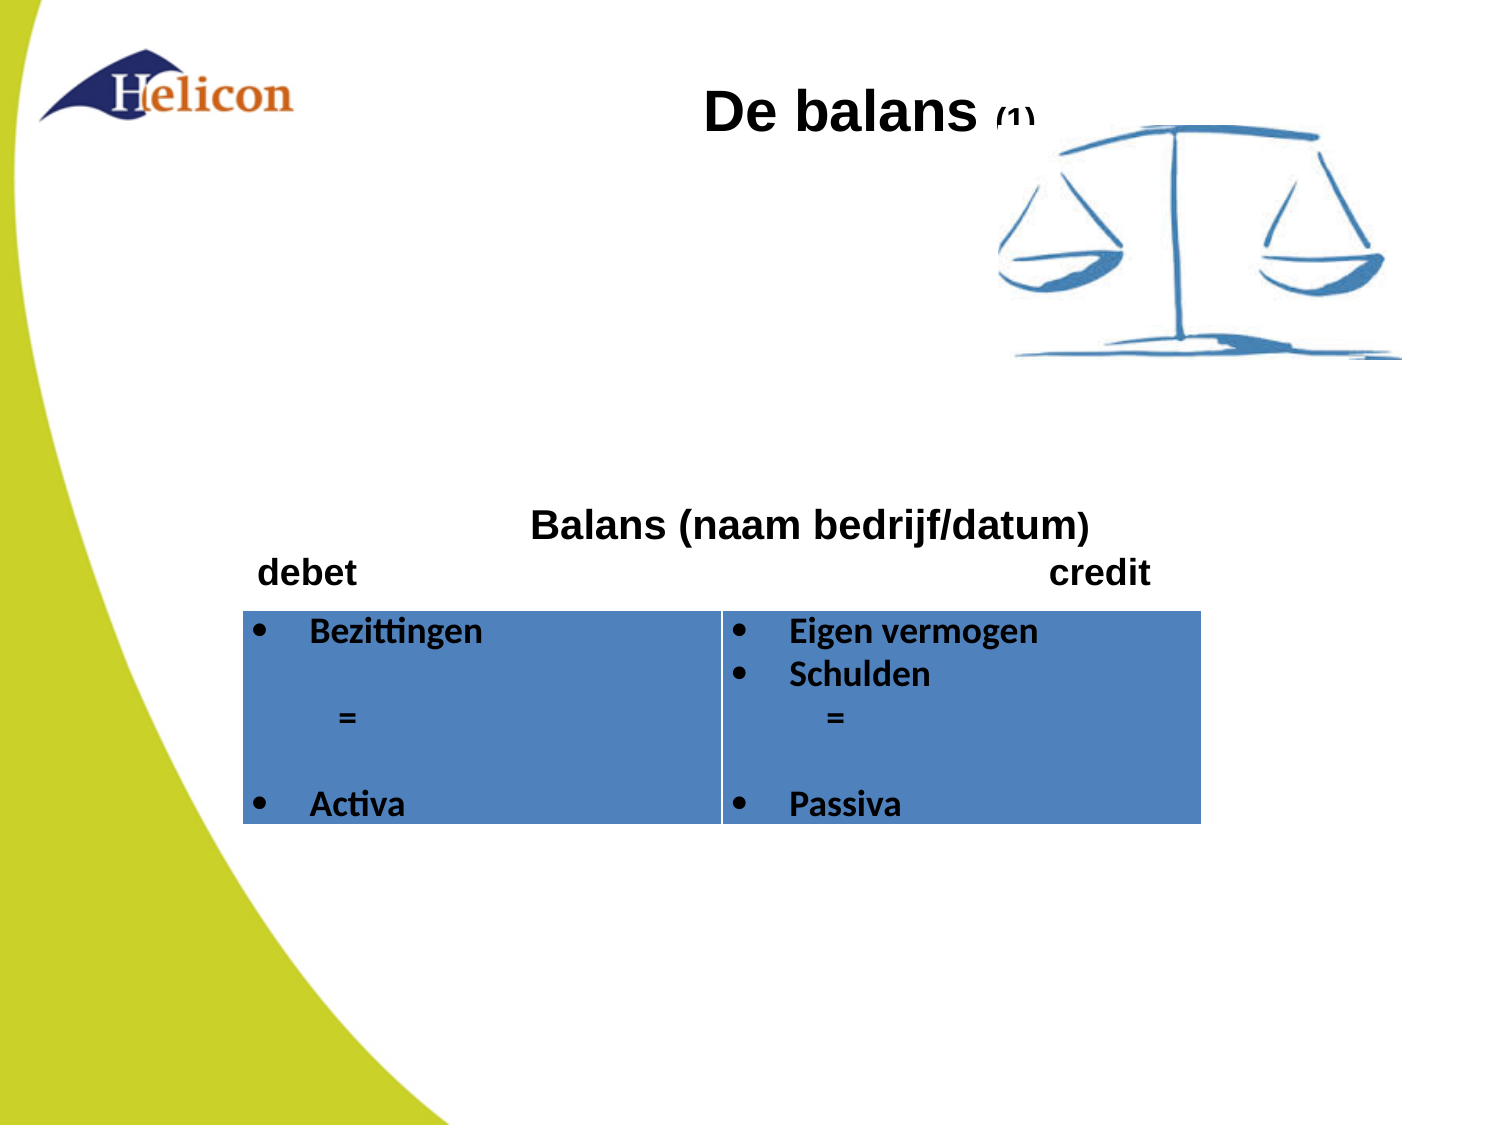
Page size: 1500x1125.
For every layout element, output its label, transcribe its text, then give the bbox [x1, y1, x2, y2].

title De balans (1) [324, 54, 1415, 161]
picture [0, 0, 1500, 1125]
table_header Eigen vermogen Schulden = Passiva [723, 611, 1201, 824]
text_box Balans (naam bedrijf/datum) debet credit [242, 489, 1176, 645]
table_header Bezittingen = Activa [243, 645, 721, 824]
